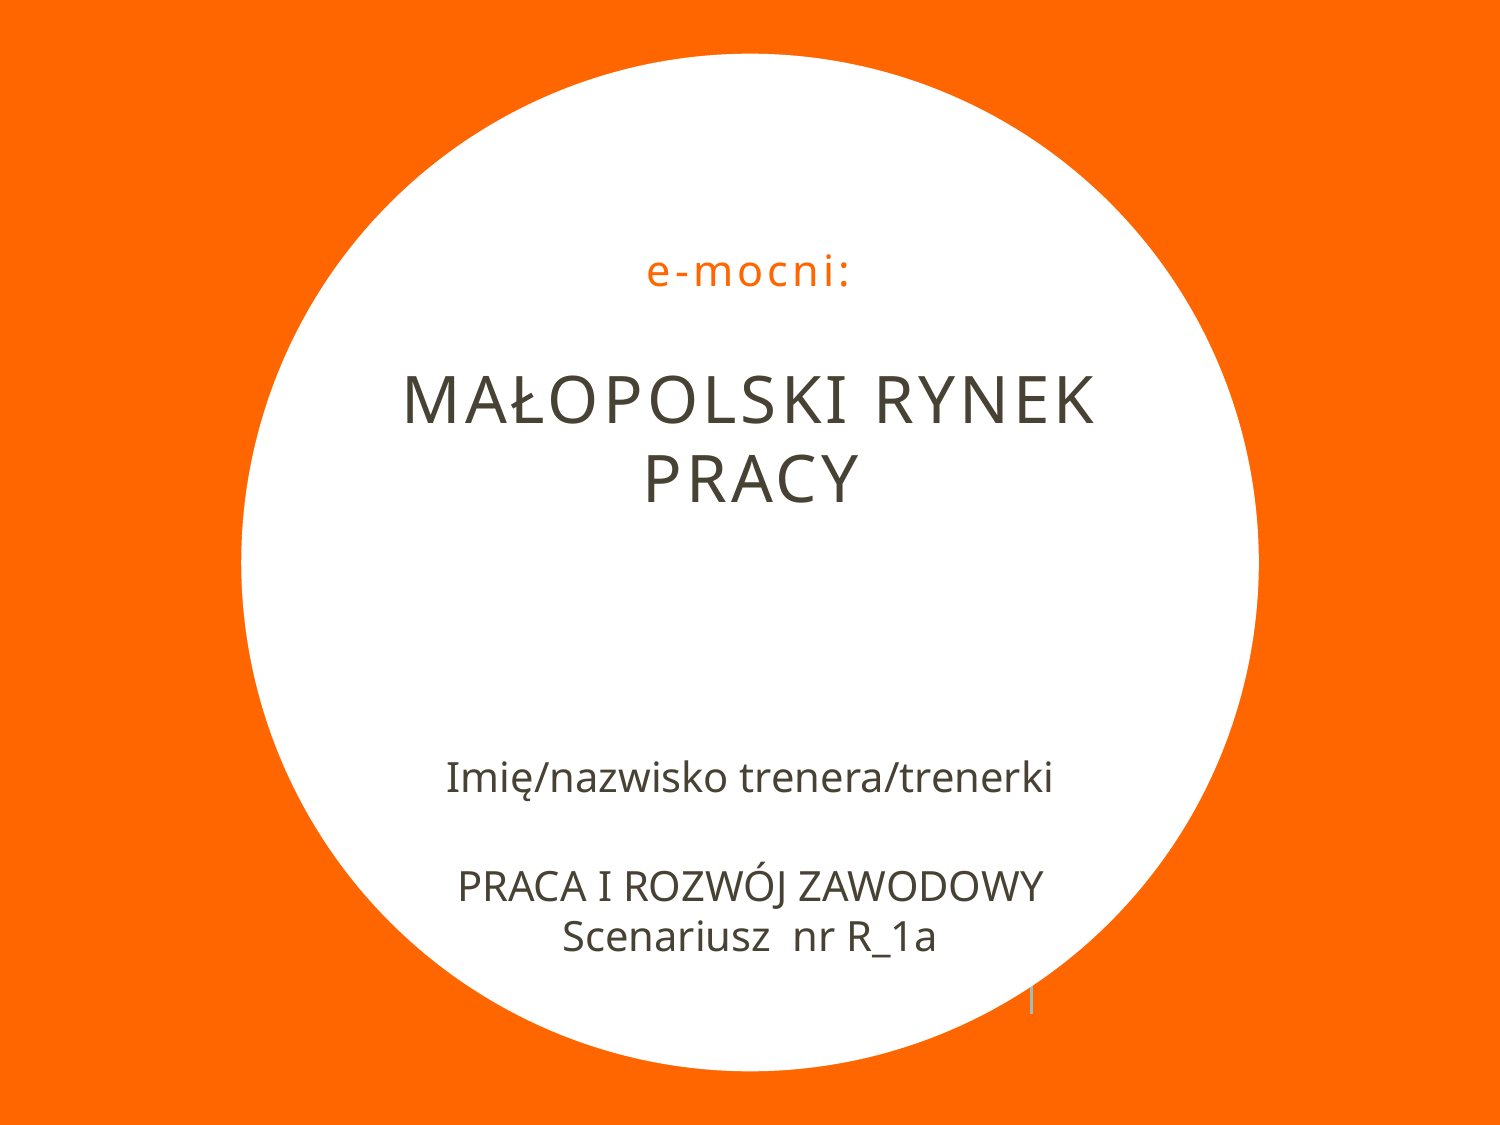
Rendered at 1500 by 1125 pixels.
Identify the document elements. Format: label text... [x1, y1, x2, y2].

title e-mocni: małopolski rynek pracy [332, 233, 1169, 525]
subtitle Imię/nazwisko trenera/trenerki PRACA I ROZWÓJ ZAWODOWY Scenariusz nr R_1a [376, 694, 1125, 1016]
